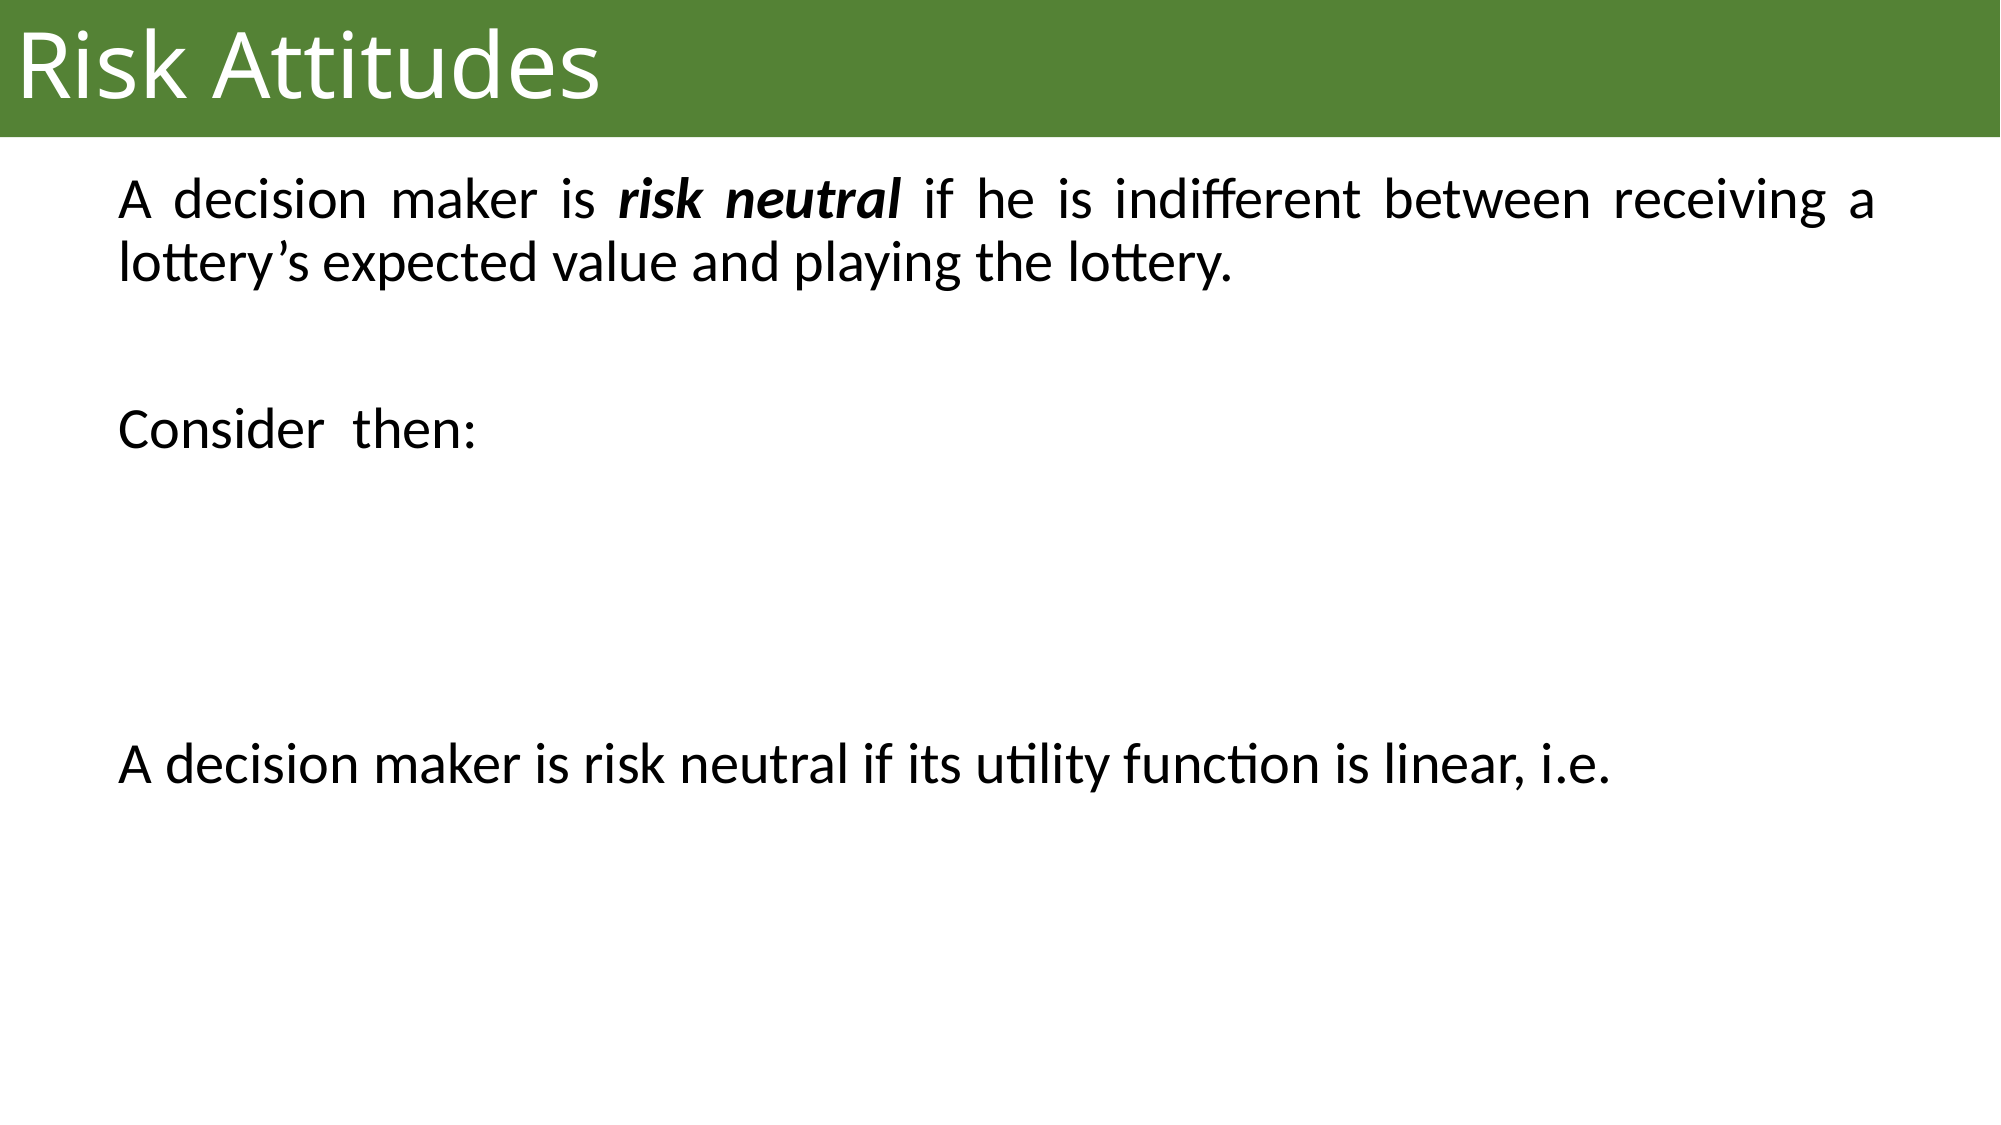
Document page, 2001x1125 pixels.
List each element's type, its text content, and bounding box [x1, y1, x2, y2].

title Risk Attitudes [0, 0, 2000, 138]
